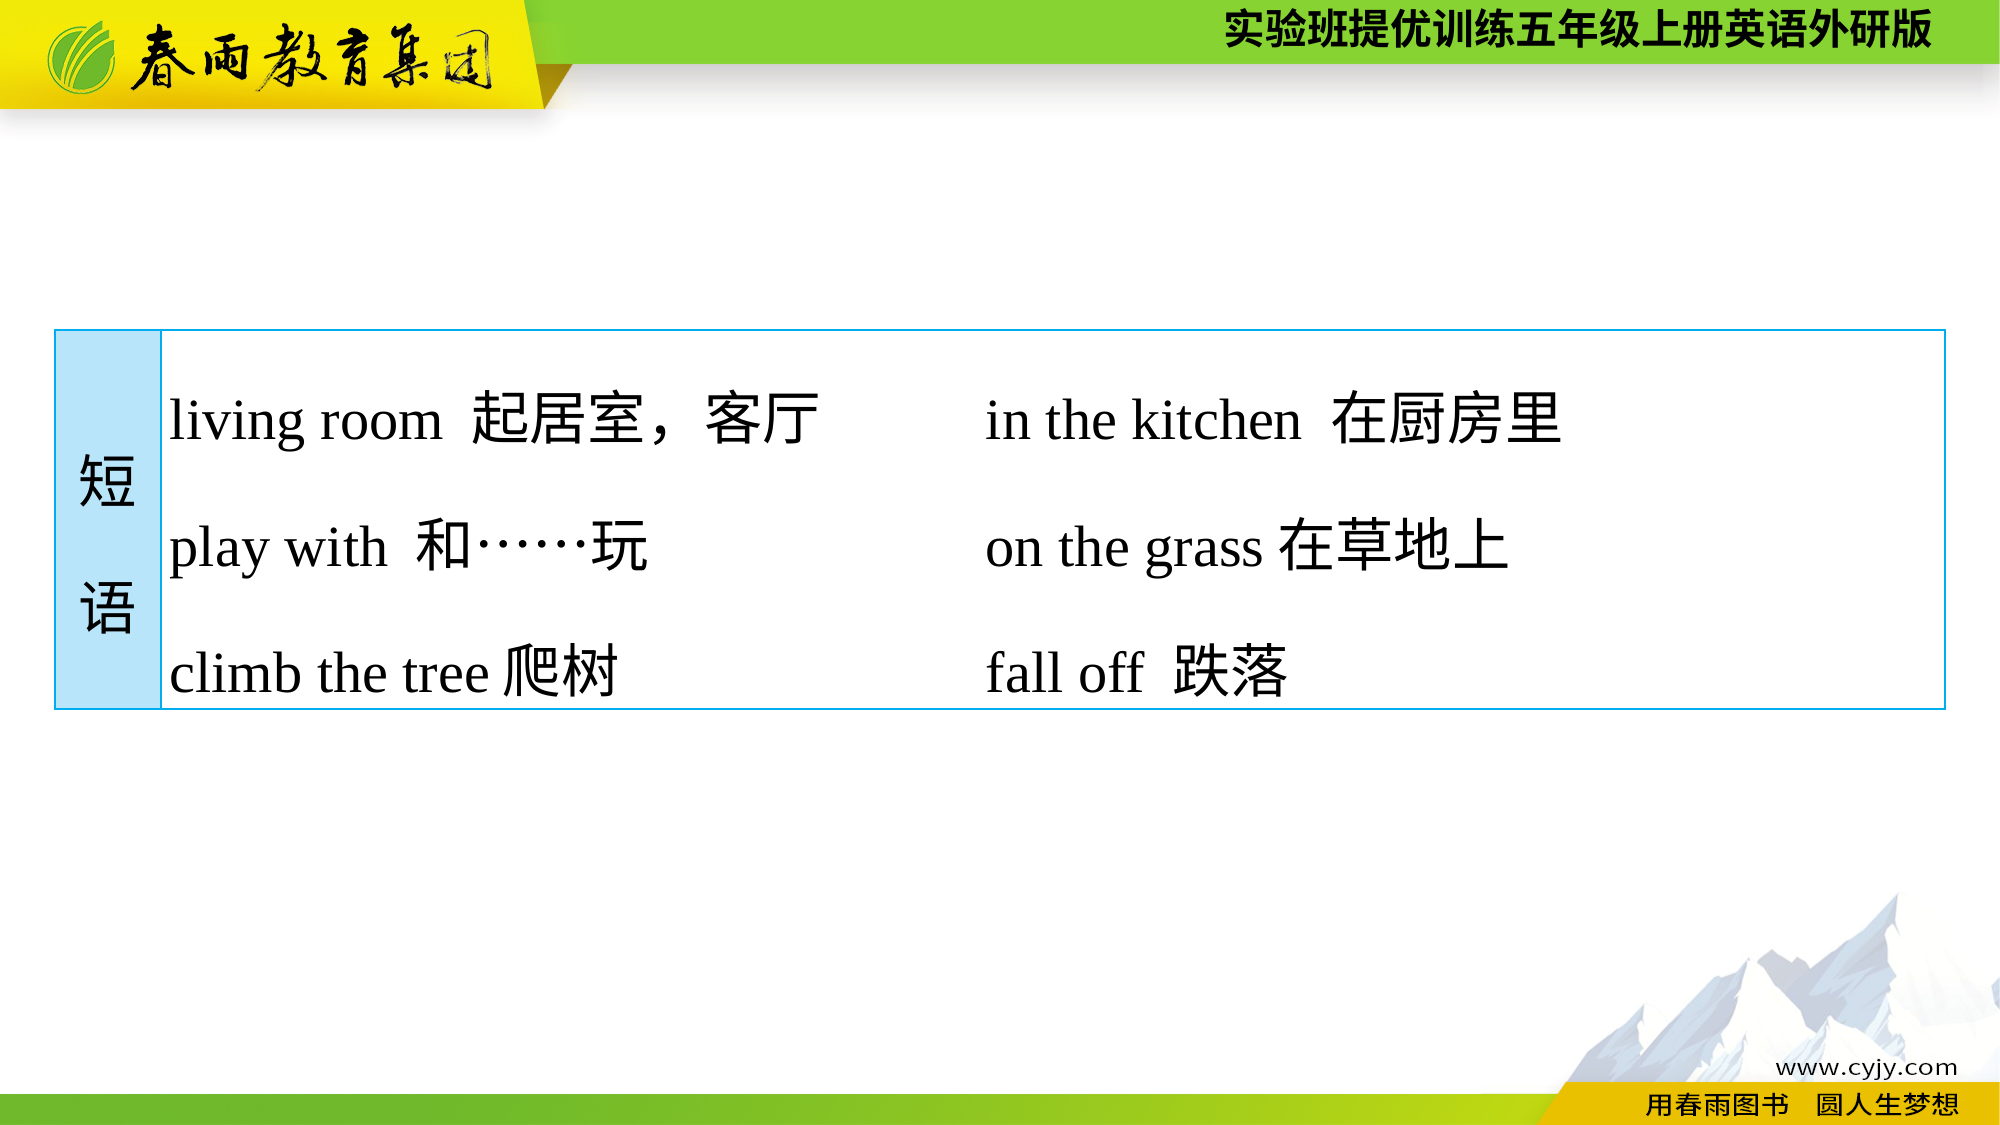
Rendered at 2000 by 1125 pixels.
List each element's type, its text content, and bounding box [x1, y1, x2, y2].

table_header 短 语 [56, 331, 160, 708]
table_header living room 起居室，客厅 in the kitchen 在厨房里 play with 和……玩 on the grass在草地上 climb the tree爬树 fall off 跌落 [162, 331, 1944, 708]
picture [0, 0, 2000, 1125]
